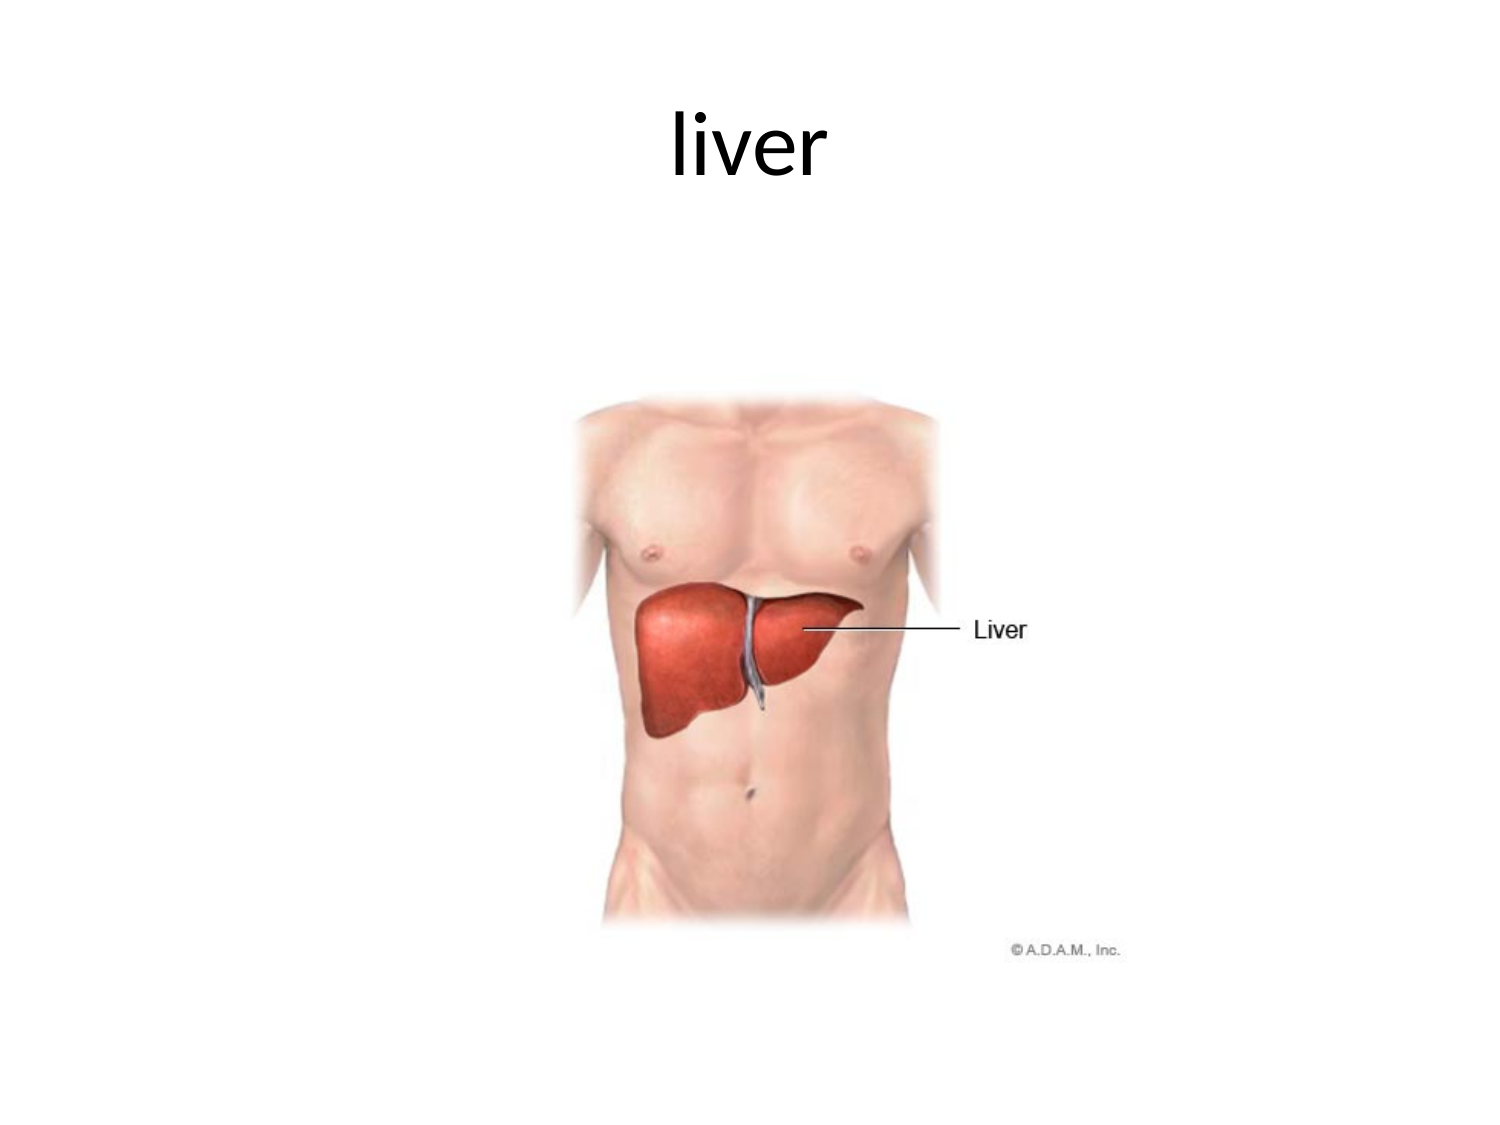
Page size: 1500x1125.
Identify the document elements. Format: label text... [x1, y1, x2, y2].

picture [515, 351, 1127, 963]
title liver [75, 45, 1425, 233]
